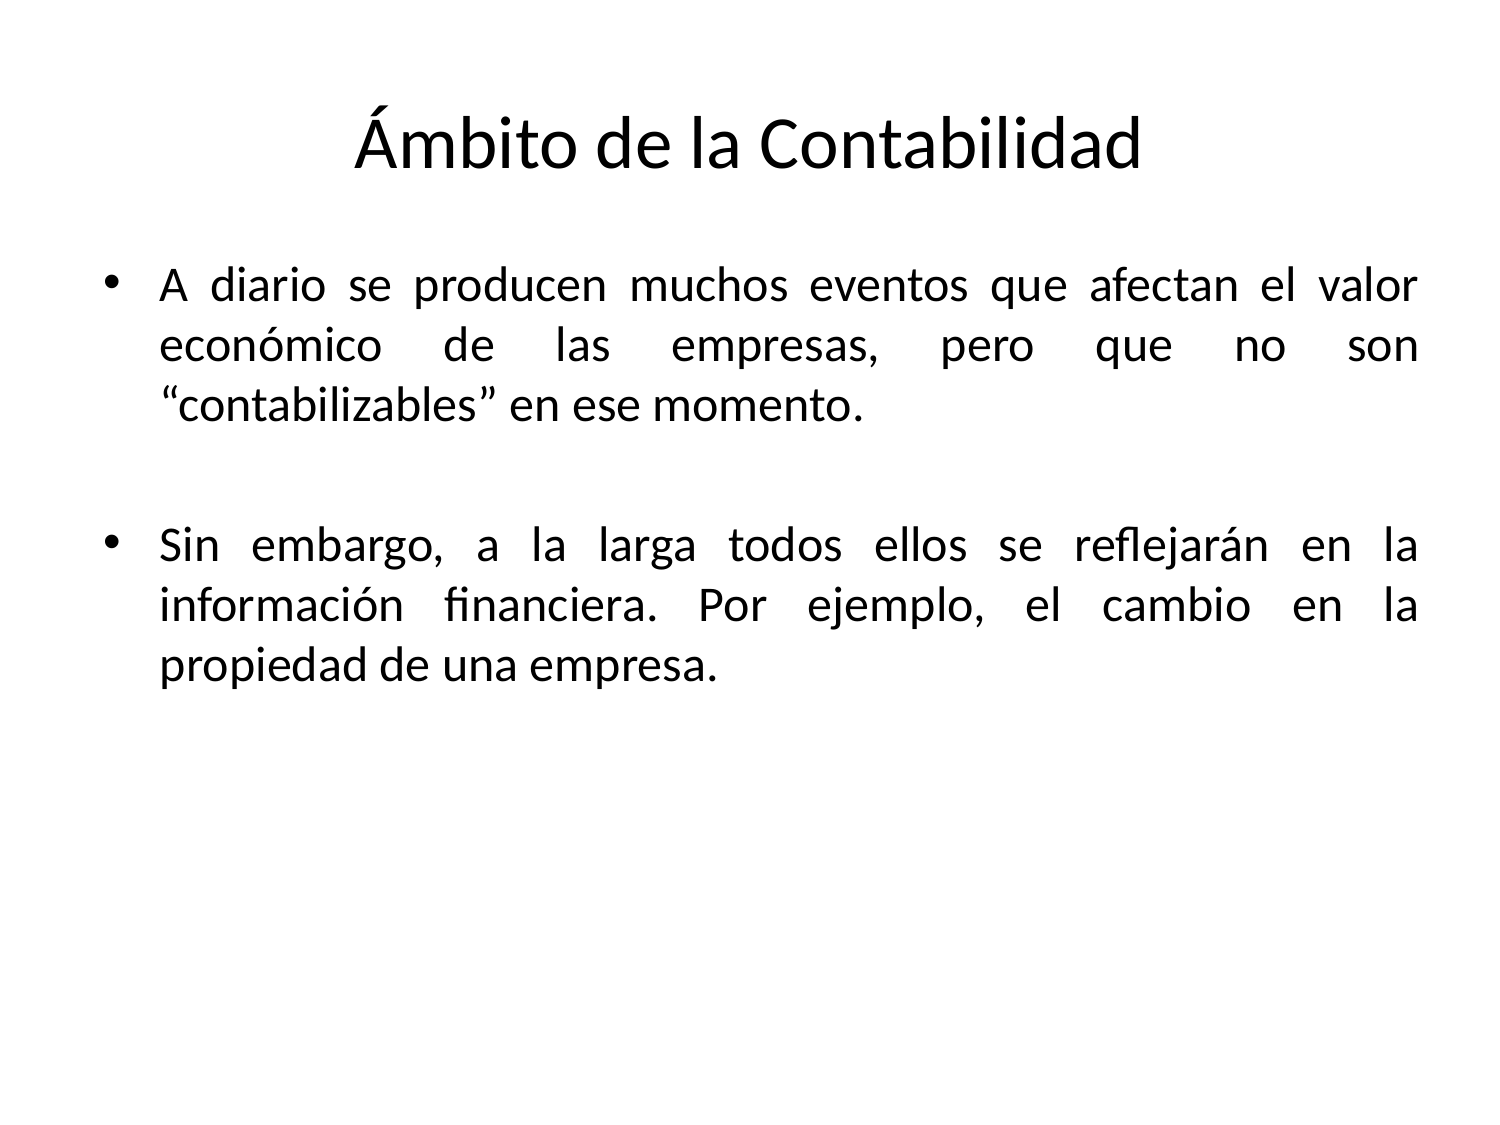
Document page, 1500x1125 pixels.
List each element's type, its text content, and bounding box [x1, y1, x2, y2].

title Ámbito de la Contabilidad [75, 45, 1425, 233]
list A diario se producen muchos eventos que afectan el valor económico de las empresas, pero que no son “contabilizables” en ese momento. Sin embargo, a la larga todos ellos se reflejarán en la información financiera. Por ejemplo, el cambio en la propiedad de una empresa. [88, 243, 1436, 1071]
